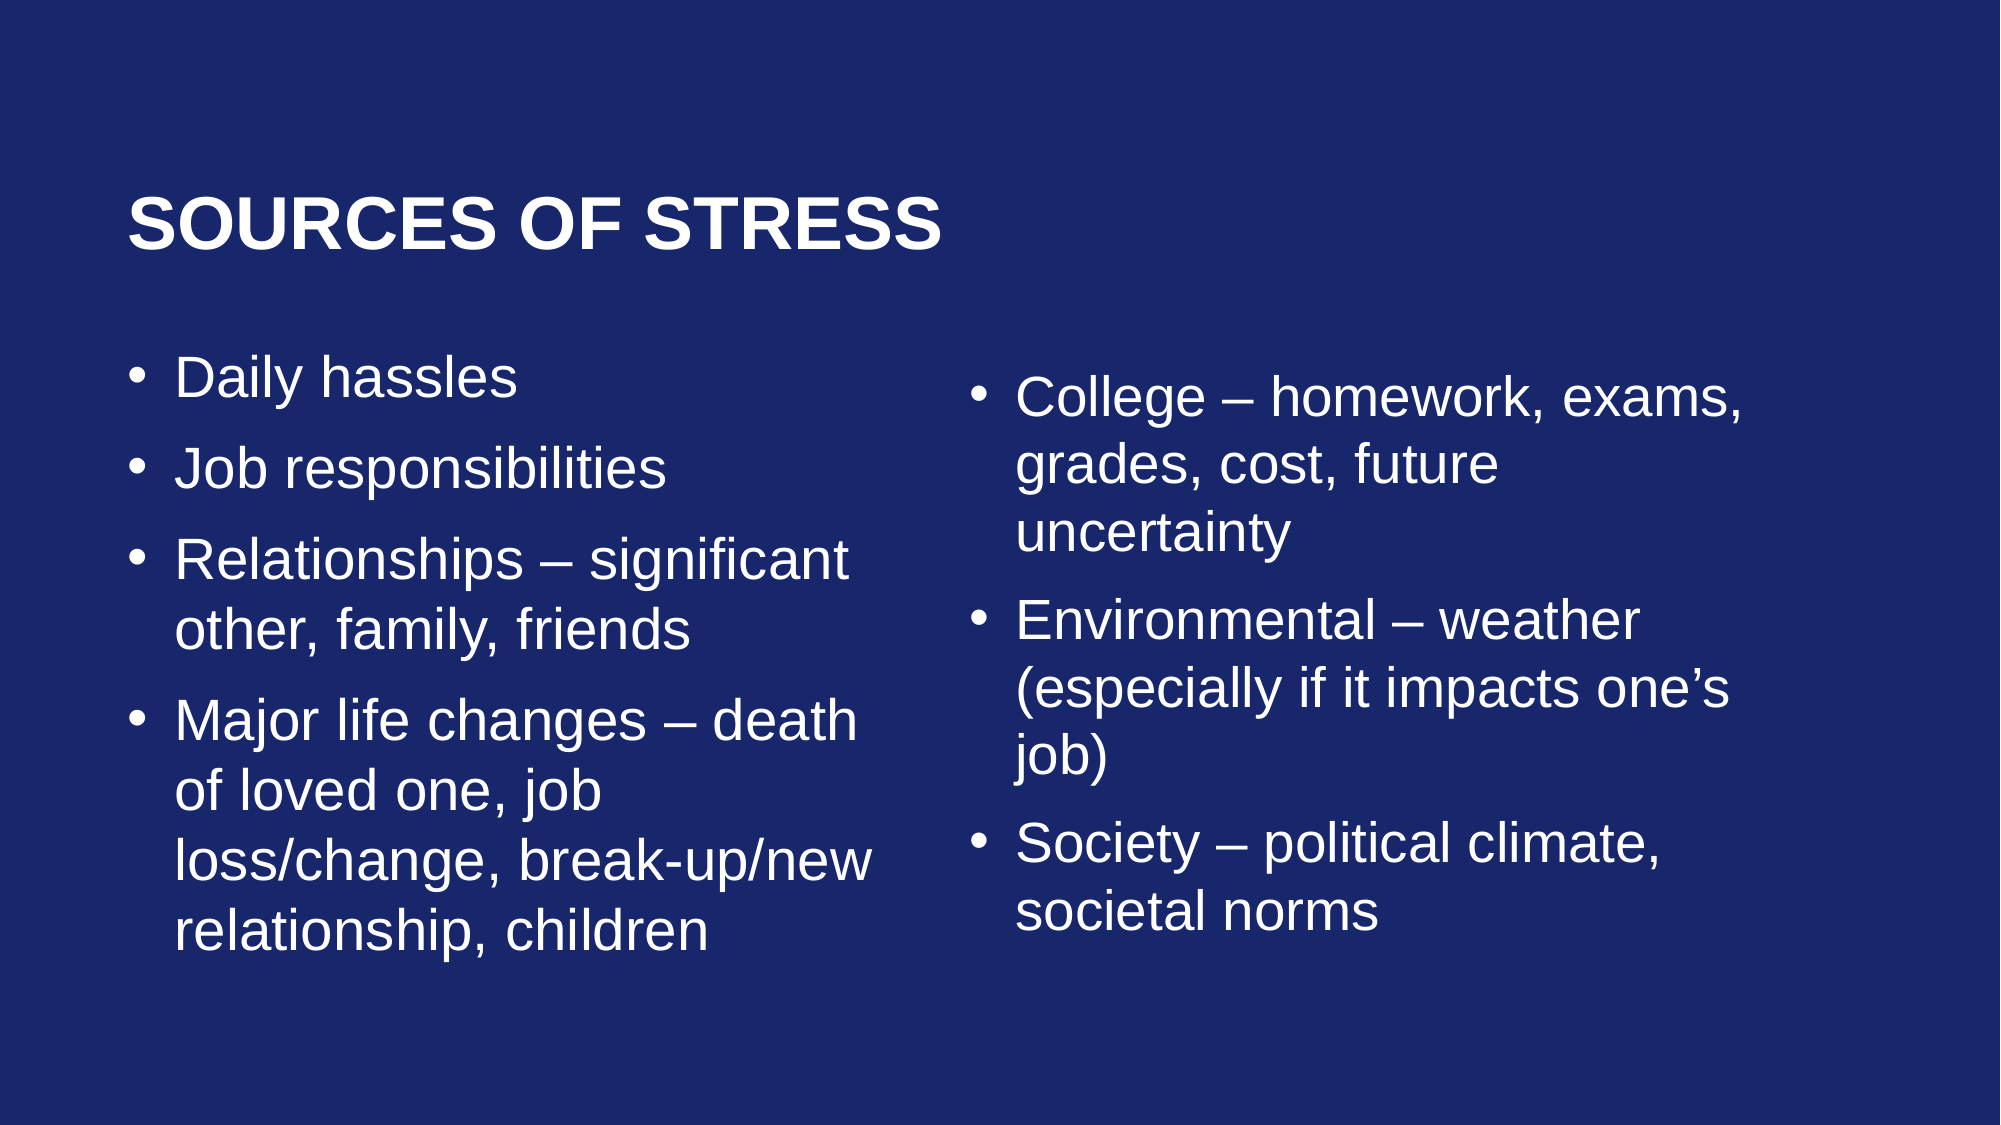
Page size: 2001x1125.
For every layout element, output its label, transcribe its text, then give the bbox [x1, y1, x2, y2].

title Sources of stress [112, 99, 1775, 339]
list College – homework, exams, grades, cost, future uncertainty Environmental – weather (especially if it impacts one’s job) Society – political climate, societal norms [955, 351, 1775, 950]
list Daily hassles Job responsibilities Relationships – significant other, family, friends Major life changes – death of loved one, job loss/change, break-up/new relationship, children [112, 351, 932, 950]
